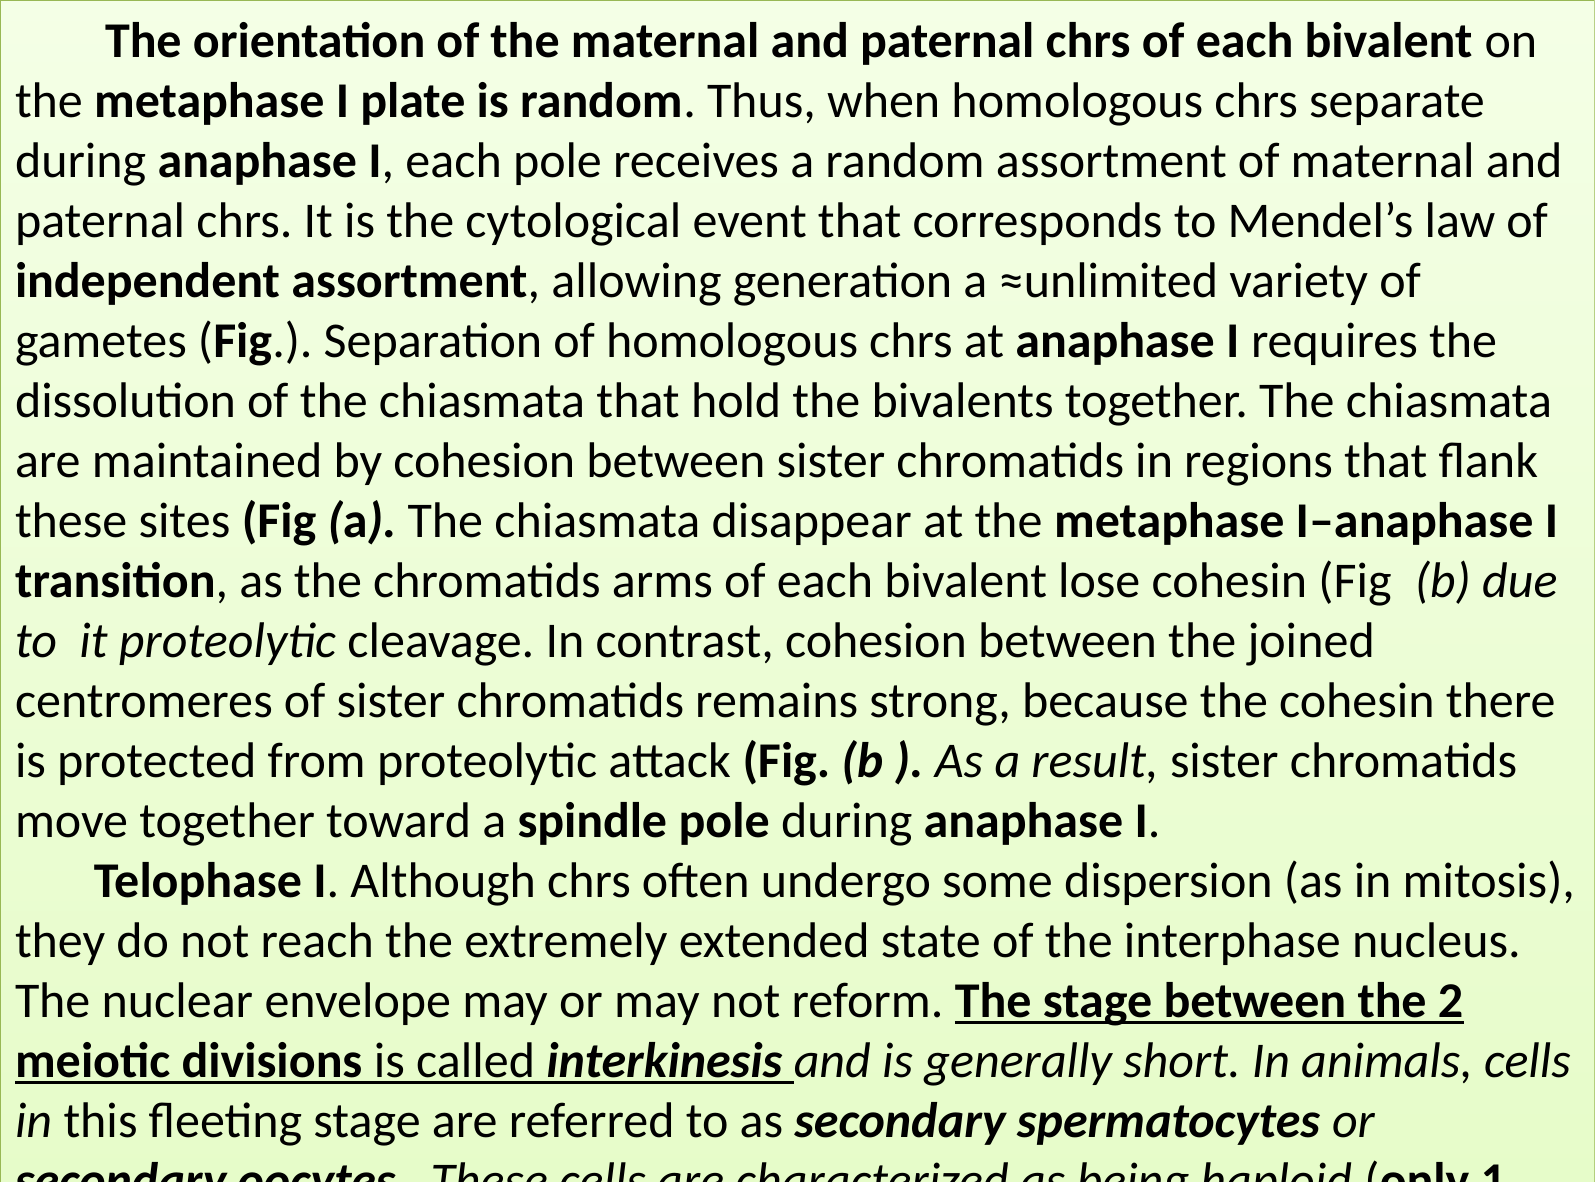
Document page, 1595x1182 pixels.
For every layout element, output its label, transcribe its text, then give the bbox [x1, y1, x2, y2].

text_box The orientation of the maternal and paternal chrs of each bivalent on the metaphase I plate is random. Thus, when homologous chrs separate during anaphase I, each pole receives a random assortment of maternal and paternal chrs. It is the cytological event that corresponds to Mendel’s law of independent assortment, allowing generation a ≈unlimited variety of gametes (Fig.). Separation of homologous chrs at anaphase I requires the dissolution of the chiasmata that hold the bivalents together. The chiasmata are maintained by cohesion between sister chromatids in regions that flank these sites (Fig (a). The chiasmata disappear at the metaphase I–anaphase I transition, as the chromatids arms of each bivalent lose cohesin (Fig (b) due to it proteolytic cleavage. In contrast, cohesion between the joined centromeres of sister chromatids remains strong, because the cohesin there is protected from proteolytic attack (Fig. (b ). As a result, sister chromatids move together toward a spindle pole during anaphase I. Telophase I. Although chrs often undergo some dispersion (as in mitosis), they do not reach the extremely extended state of the interphase nucleus. The nuclear envelope may or may not reform. The stage between the 2 meiotic divisions is called interkinesis and is generally short. In animals, cells in this fleeting stage are referred to as secondary spermatocytes or secondary oocytes . These cells are characterized as being haploid (only 1 member of each pair of homologous chrs). They have twice as much DNA as a haploid gamete because each chr is still represented by a pair of attached chromatids. Primary spermatocyte has a 4C, Secondary spermatocytes have a 2C, and a Sperm cell has a 1C DNA content. [0, 0, 1595, 1182]
